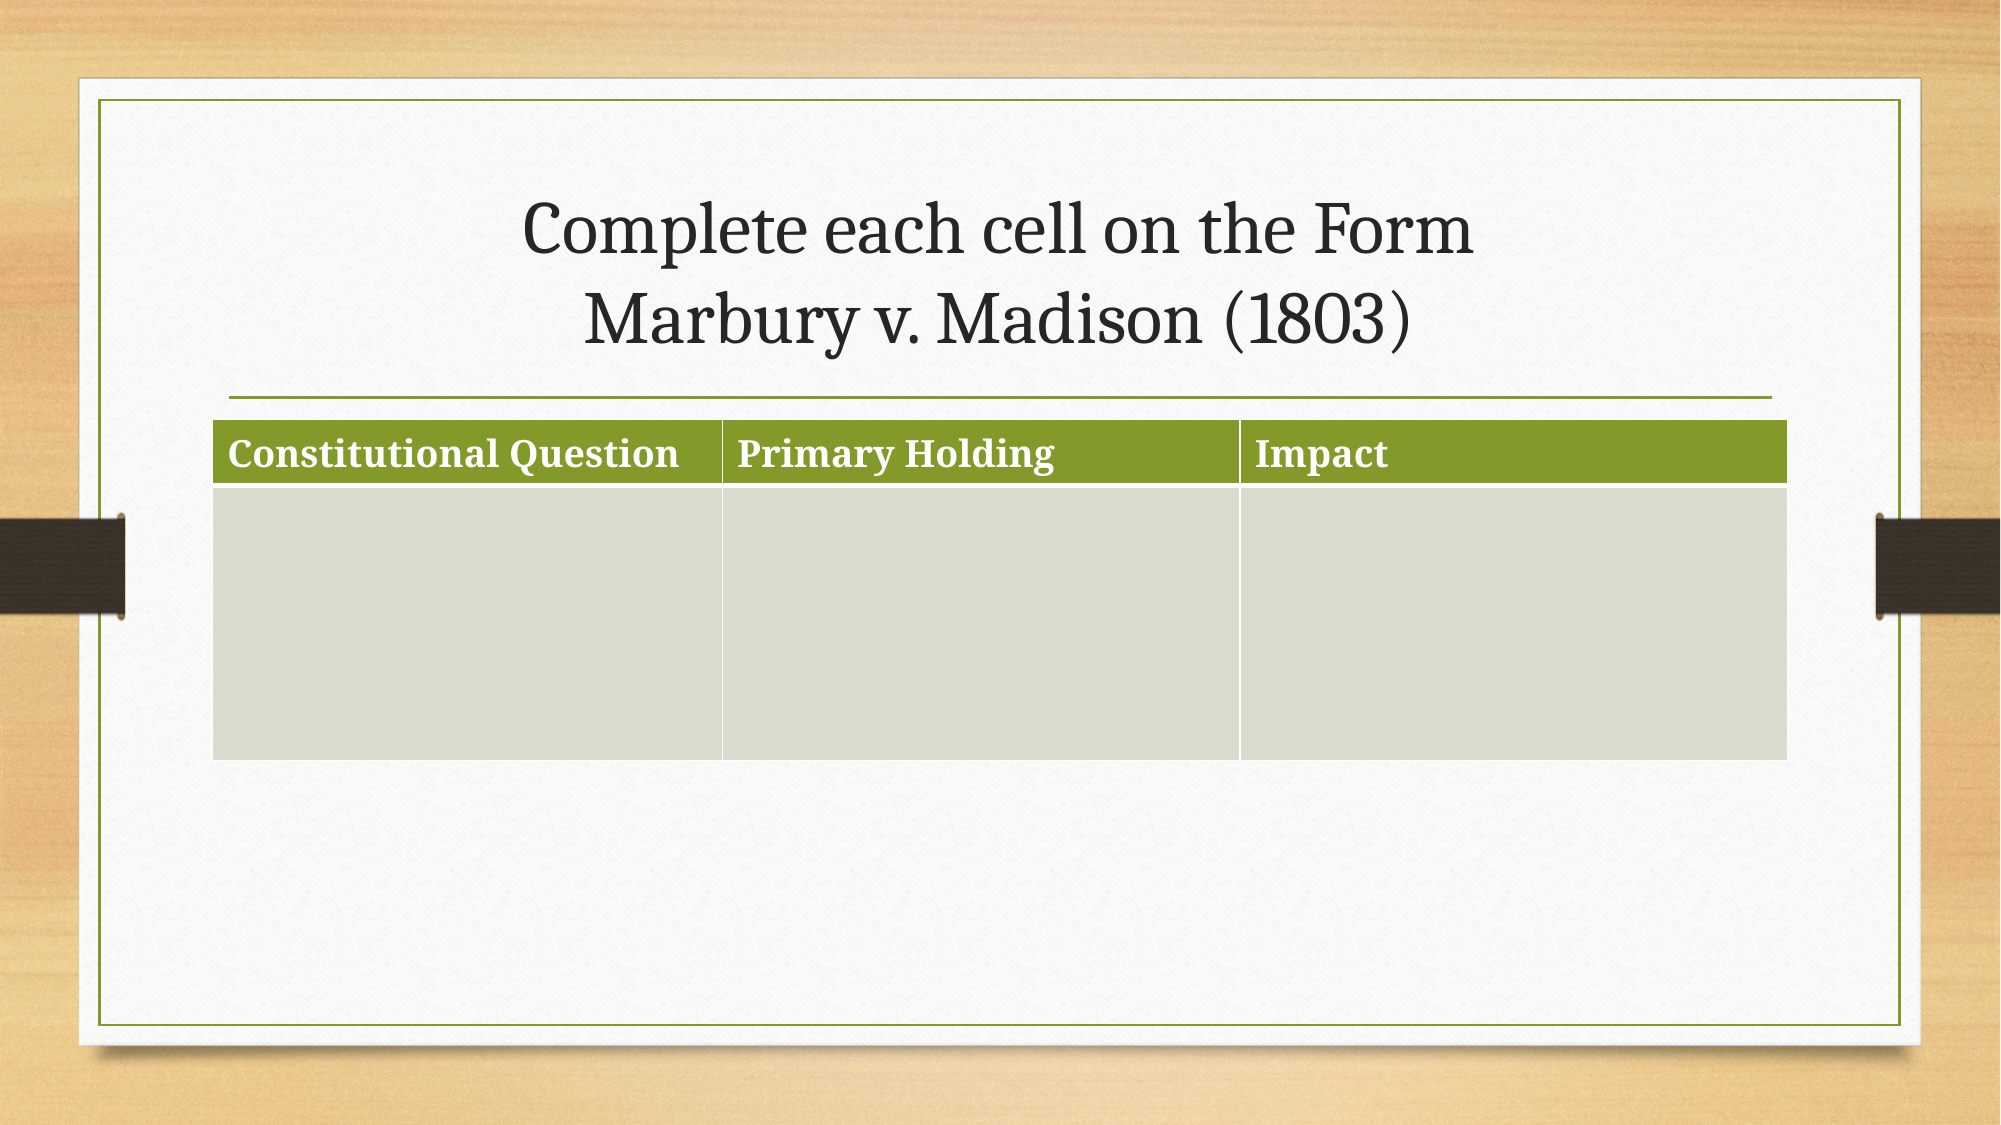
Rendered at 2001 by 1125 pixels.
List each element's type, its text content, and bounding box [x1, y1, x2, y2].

table_cell [1241, 488, 1787, 760]
table_cell [213, 488, 722, 760]
table_cell [723, 488, 1239, 760]
picture [0, 0, 2001, 1125]
table_header Impact [1241, 420, 1787, 483]
title Complete each cell on the Form Marbury v. Madison (1803) [212, 161, 1788, 375]
table_header Primary Holding [723, 420, 1239, 483]
table_header Constitutional Question [213, 420, 722, 483]
